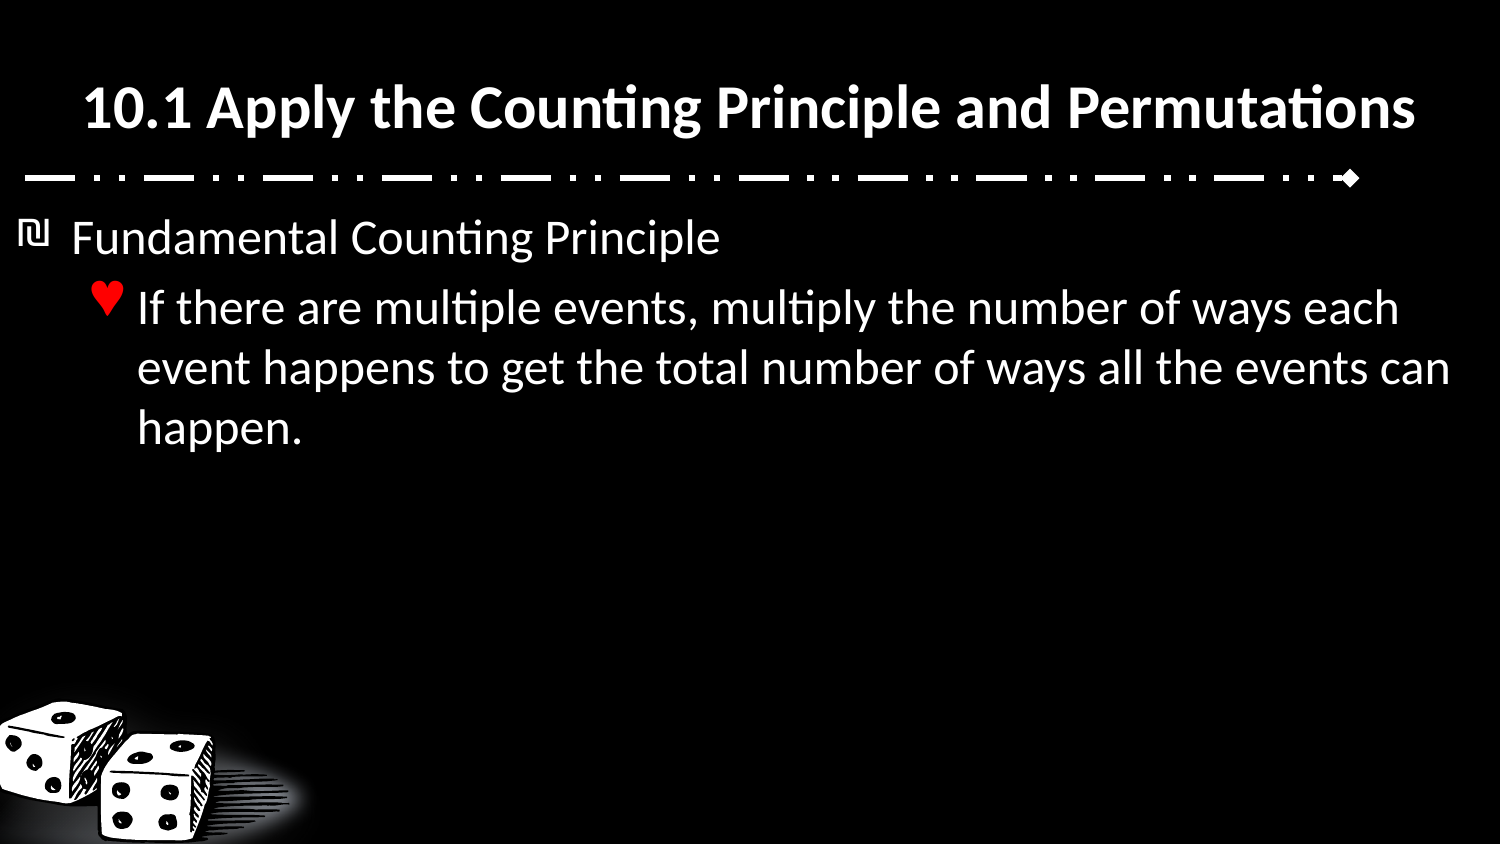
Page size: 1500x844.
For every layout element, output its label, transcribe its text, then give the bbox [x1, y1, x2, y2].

list Fundamental Counting Principle If there are multiple events, multiply the number of ways each event happens to get the total number of ways all the events can happen. [0, 196, 1500, 754]
title 10.1 Apply the Counting Principle and Permutations [0, 33, 1500, 175]
